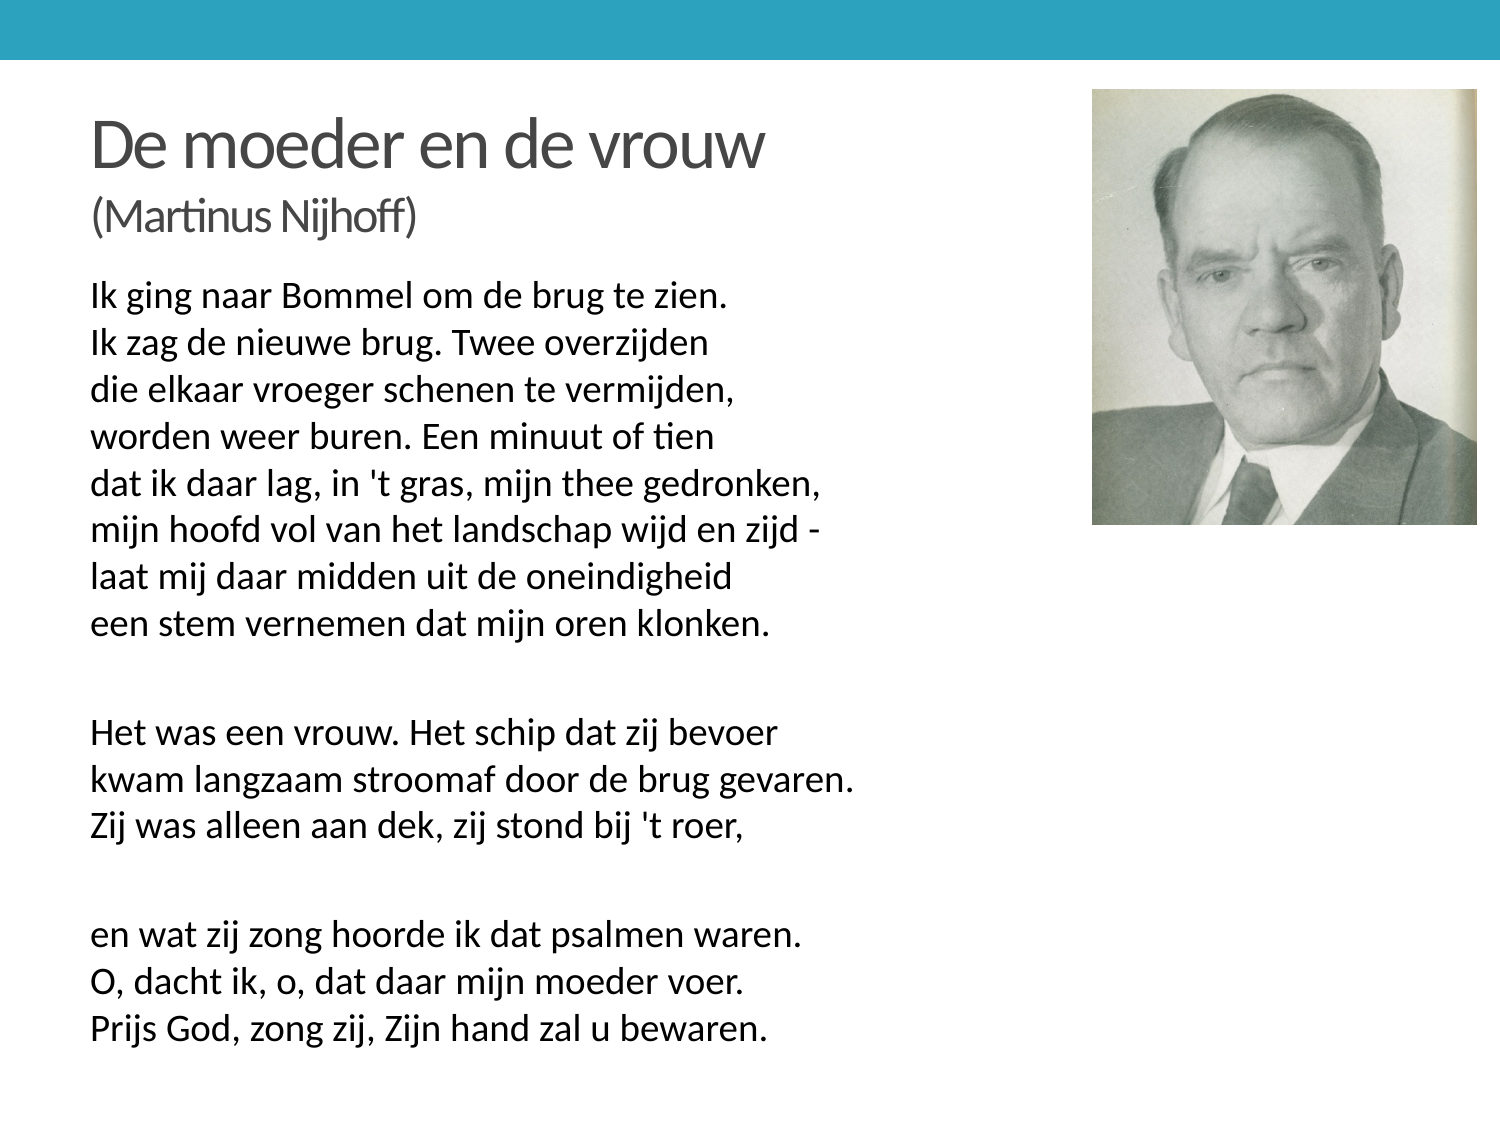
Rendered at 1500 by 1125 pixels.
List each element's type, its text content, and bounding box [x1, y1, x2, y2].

picture [1092, 89, 1477, 525]
list Ik ging naar Bommel om de brug te zien. Ik zag de nieuwe brug. Twee overzijden die elkaar vroeger schenen te vermijden, worden weer buren. Een minuut of tien dat ik daar lag, in 't gras, mijn thee gedronken, mijn hoofd vol van het landschap wijd en zijd - laat mij daar midden uit de oneindigheid een stem vernemen dat mijn oren klonken. Het was een vrouw. Het schip dat zij bevoer kwam langzaam stroomaf door de brug gevaren. Zij was alleen aan dek, zij stond bij 't roer, en wat zij zong hoorde ik dat psalmen waren. O, dacht ik, o, dat daar mijn moeder voer. Prijs God, zong zij, Zijn hand zal u bewaren. [75, 262, 1425, 1063]
title De moeder en de vrouw (Martinus Nijhoff) [75, 87, 1093, 250]
